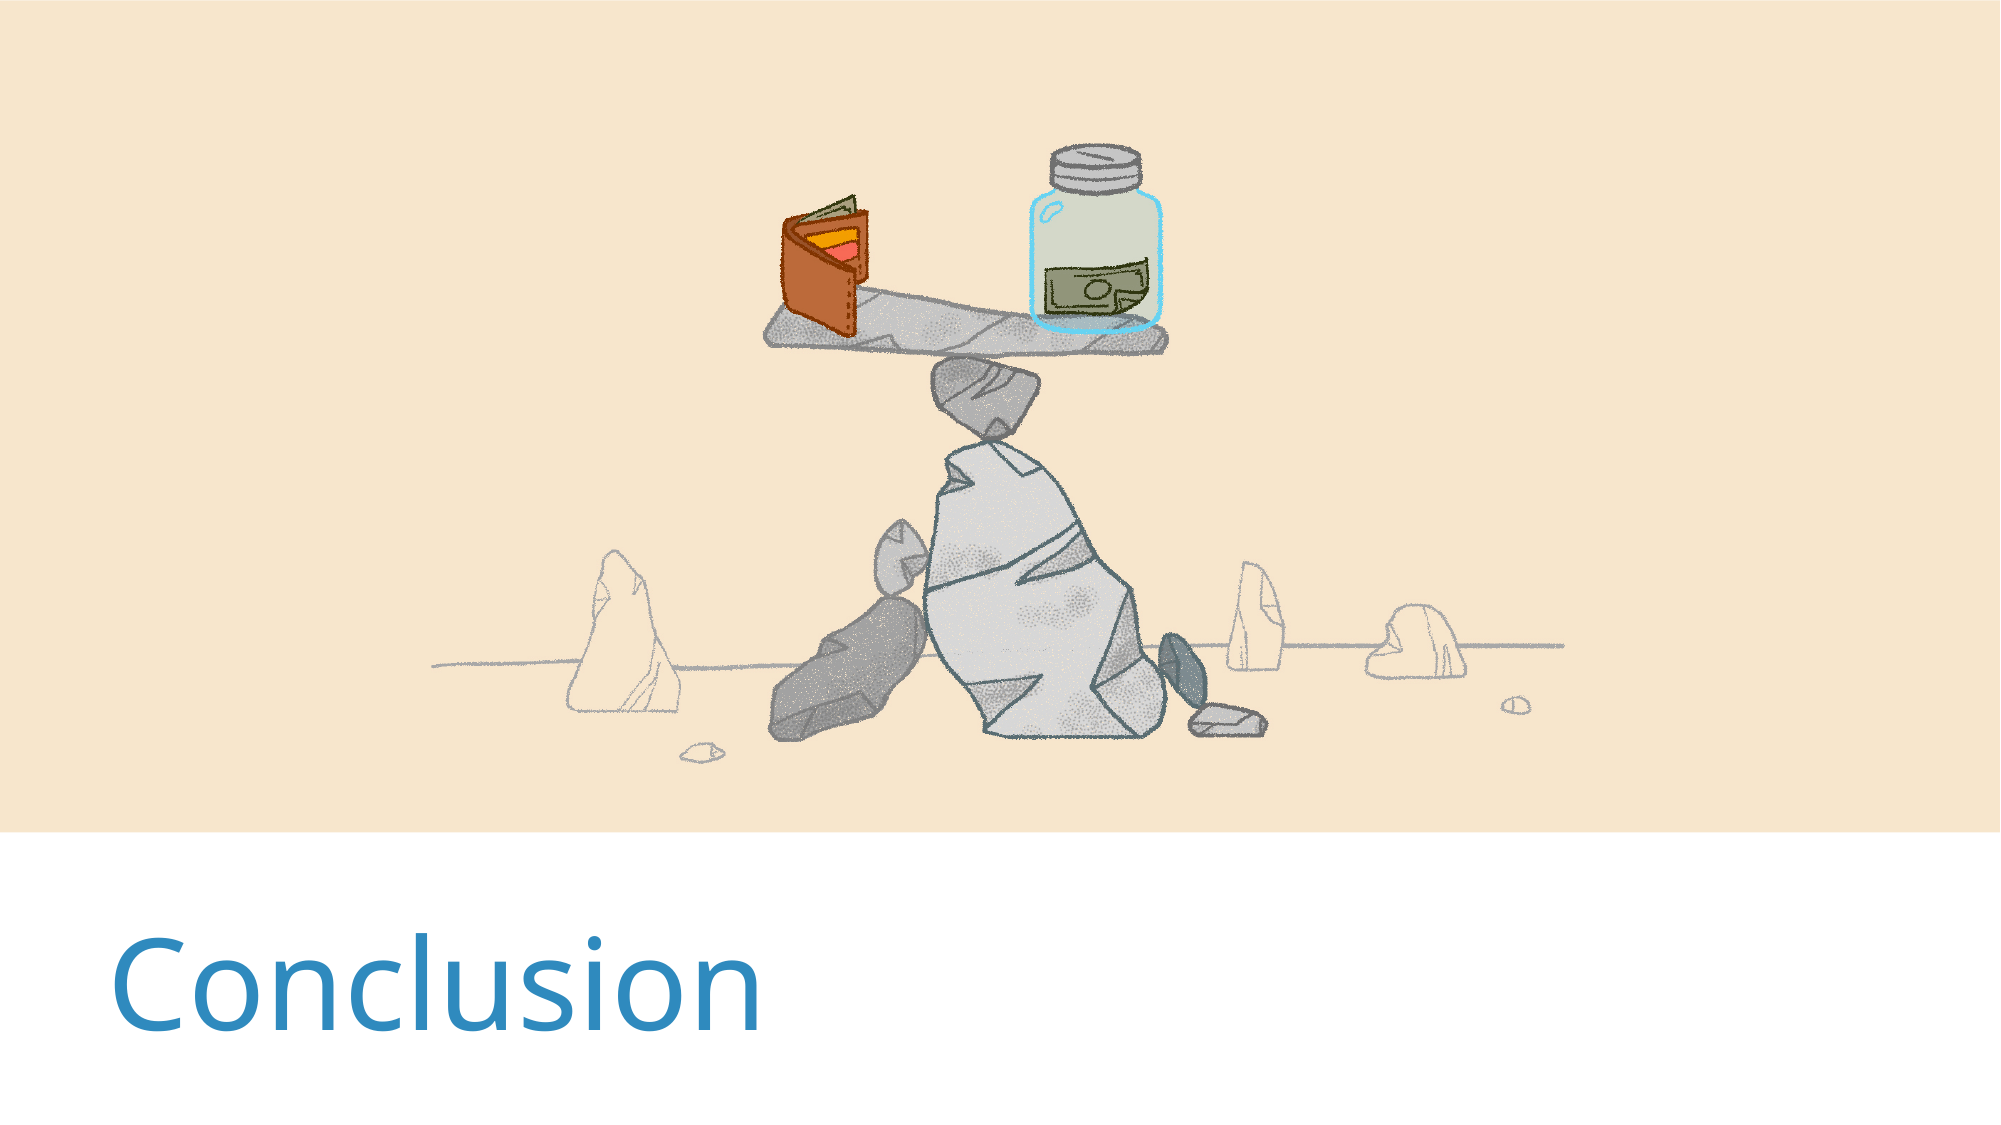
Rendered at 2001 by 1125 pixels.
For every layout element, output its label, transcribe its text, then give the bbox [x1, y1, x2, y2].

text_box Conclusion [100, 895, 1900, 1083]
text_box [0, 0, 2000, 833]
picture [362, 57, 1638, 776]
